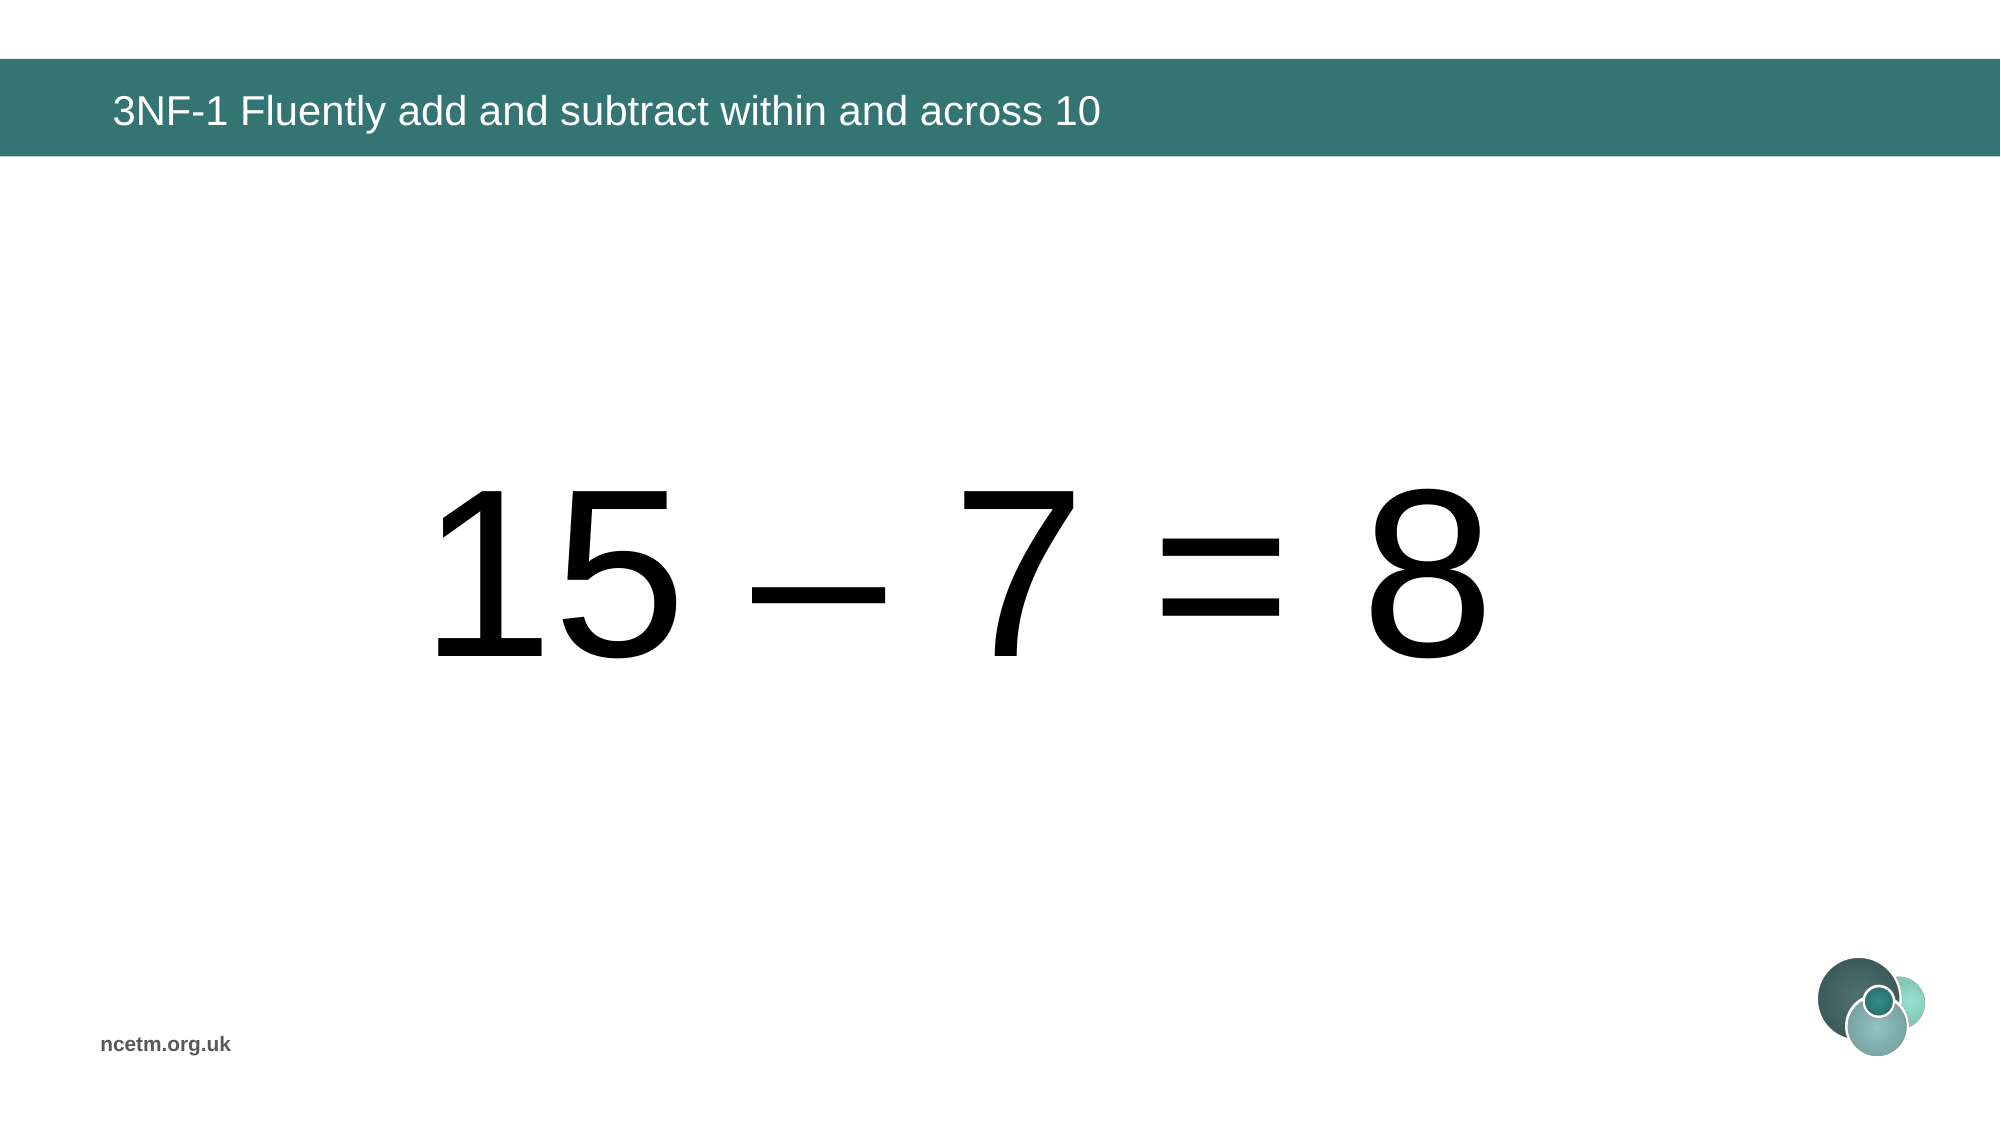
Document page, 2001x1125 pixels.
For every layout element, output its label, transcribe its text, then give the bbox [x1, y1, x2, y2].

picture [1818, 958, 1925, 1056]
title 3NF-1 Fluently add and subtract within and across 10 [97, 76, 1945, 147]
text_box 8 [1346, 409, 1510, 712]
text_box 15 – 7 = [405, 409, 1346, 712]
